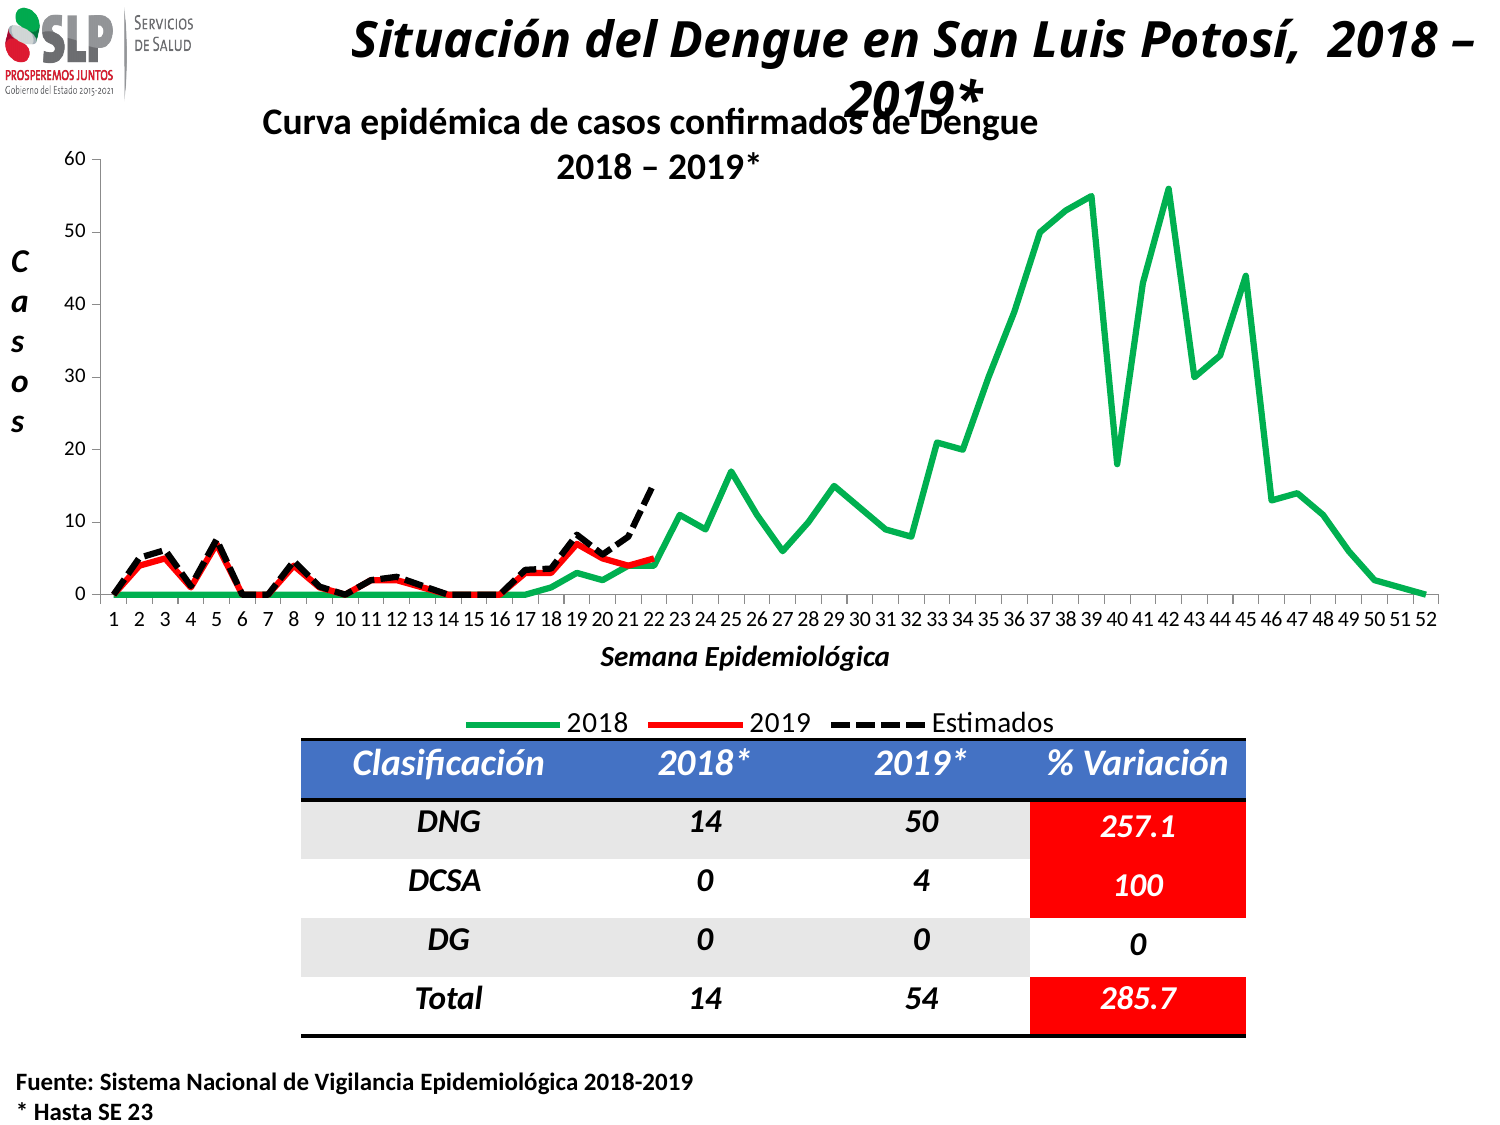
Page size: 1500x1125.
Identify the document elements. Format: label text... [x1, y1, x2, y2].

table_header 2018* [597, 746, 813, 798]
table_header 2019* [813, 746, 1030, 798]
table_cell 4 [813, 859, 1030, 918]
text_box Casos [0, 231, 49, 446]
table_cell 0 [813, 918, 1030, 977]
text_box Fuente: Sistema Nacional de Vigilancia Epidemiológica 2018-2019 * Hasta SE 23 [1, 1058, 710, 1125]
table_header % Variación [1030, 746, 1246, 798]
table_cell 100 [1030, 859, 1246, 918]
table_cell DNG [301, 802, 597, 859]
text_box Situación del Dengue en San Luis Potosí, 2018 – 2019* [328, 0, 1500, 135]
table_cell 0 [1030, 918, 1246, 977]
chart [49, 142, 1471, 746]
table_cell 14 [597, 802, 813, 859]
table_cell DCSA [301, 859, 597, 918]
table_cell DG [301, 918, 597, 977]
table_cell 50 [813, 802, 1030, 859]
table_cell 257.1 [1030, 802, 1246, 859]
table_cell 0 [597, 859, 813, 918]
table_cell 14 [597, 977, 813, 1034]
table_cell 285.7 [1030, 977, 1246, 1034]
picture [5, 7, 193, 102]
text_box Curva epidémica de casos confirmados de Dengue 2018 – 2019* [218, 89, 1101, 142]
table_header Clasificación [301, 746, 597, 798]
table_cell Total [301, 977, 597, 1034]
table_cell 54 [813, 977, 1030, 1034]
table_cell 0 [597, 918, 813, 977]
